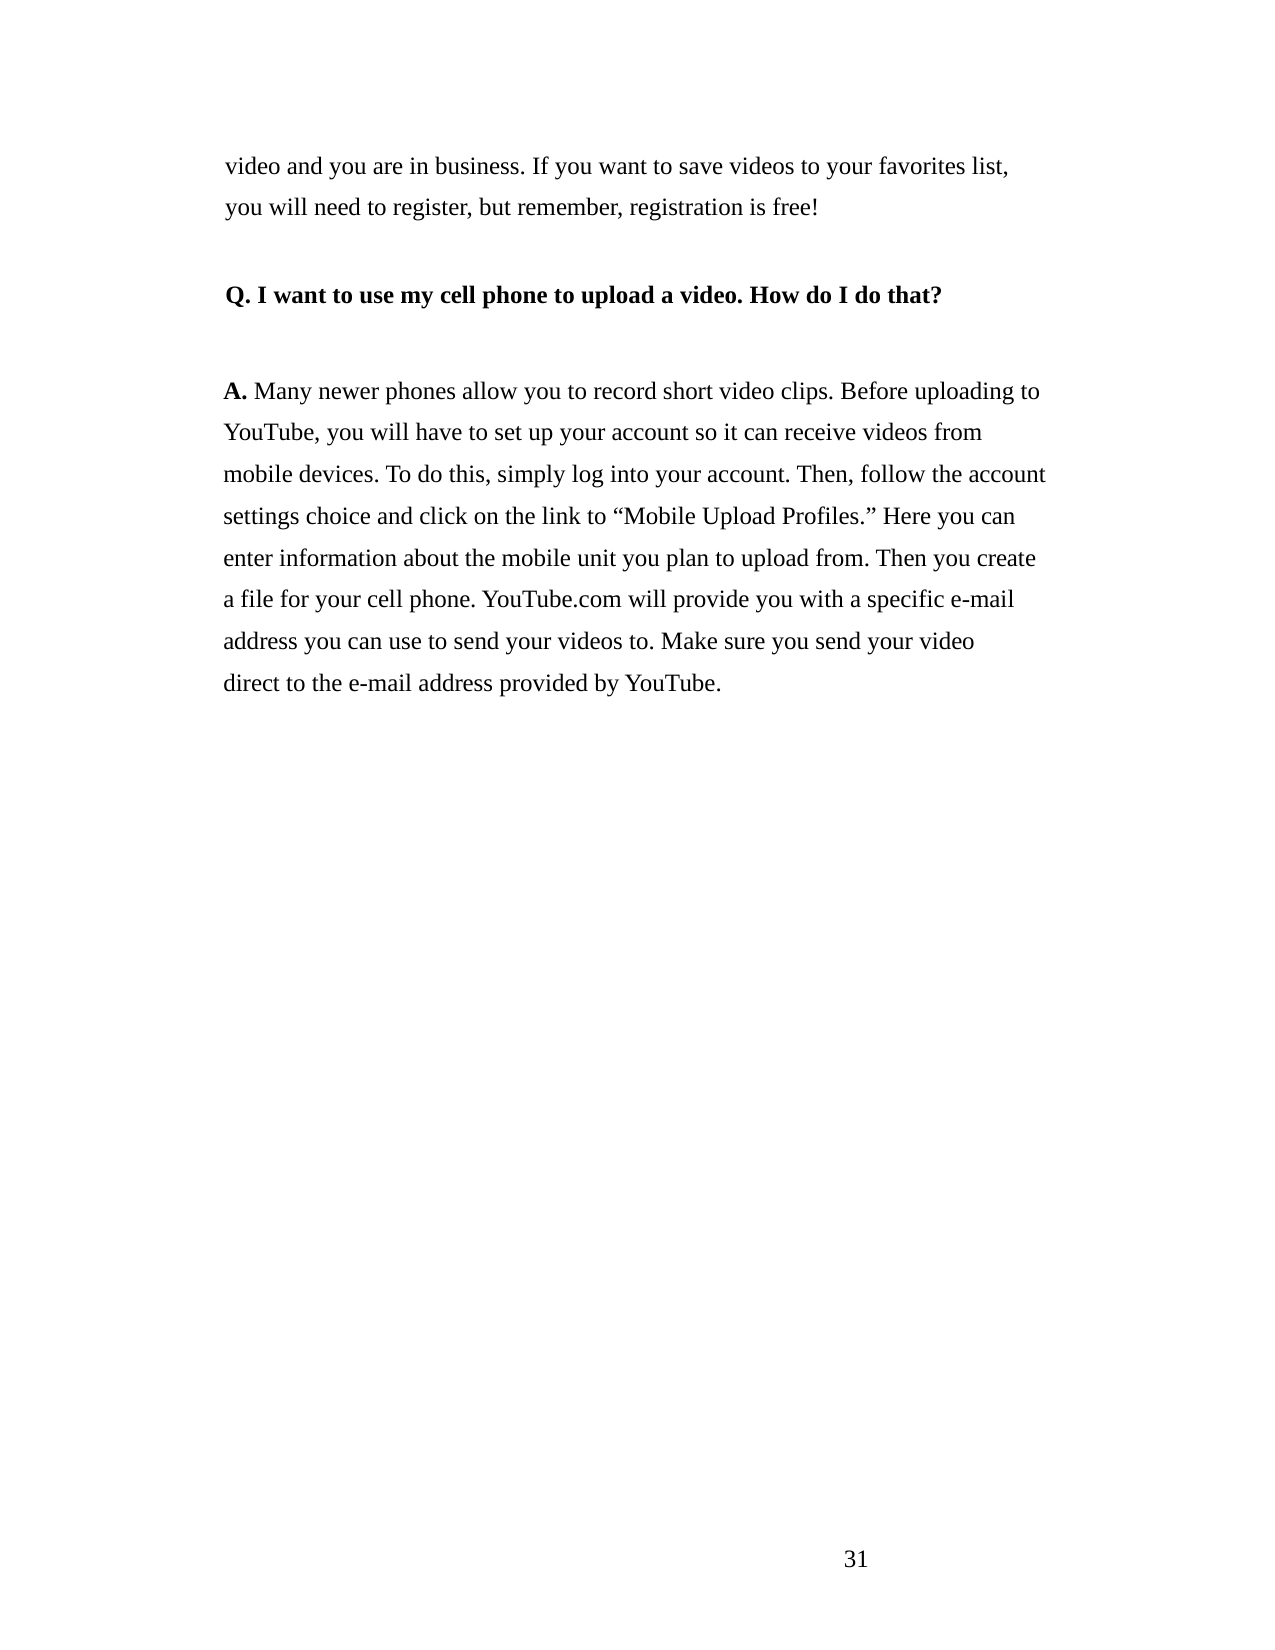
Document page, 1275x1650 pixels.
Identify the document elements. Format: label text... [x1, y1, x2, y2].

text_box 31 [843, 1552, 869, 1581]
text_box video and you are in business. If you want to save videos to your favorites list, you will need to register, but remember, registration is free! [225, 156, 1010, 229]
text_box Q. I want to use my cell phone to upload a video. How do I do that? [225, 285, 944, 316]
text_box A. Many newer phones allow you to record short video clips. Before uploading to YouTube, you will have to set up your account so it can receive videos from mobile devices. To do this, simply log into your account. Then, follow the account settings choice and click on the link to “Mobile Upload Profiles.” Here you can enter information about the mobile unit you plan to upload from. Then you create a file for your cell phone. YouTube.com will provide you with a specific e-mail address you can use to send your videos to. Make sure you send your video direct to the e-mail address provided by YouTube. [223, 381, 1048, 704]
